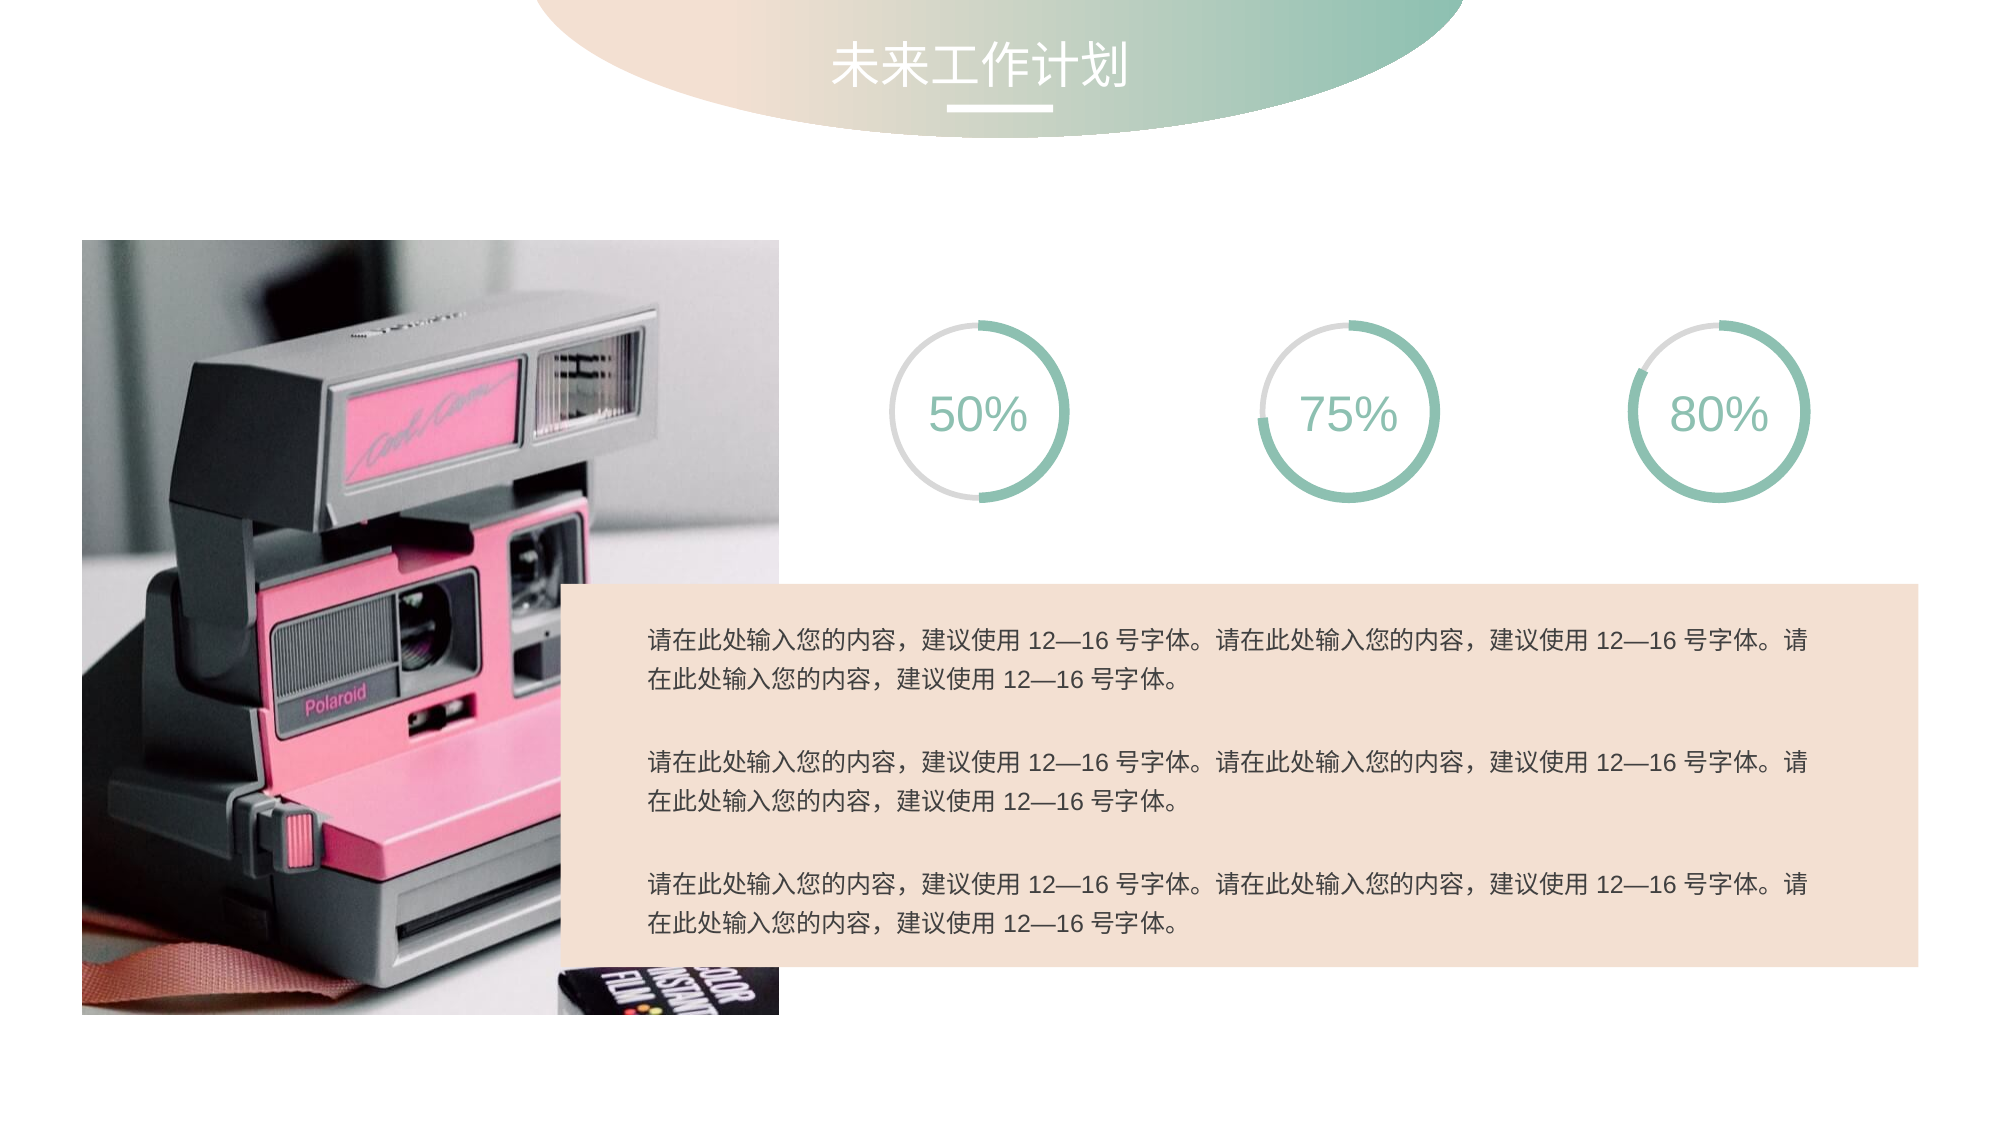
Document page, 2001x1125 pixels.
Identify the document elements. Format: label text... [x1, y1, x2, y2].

text_box [535, 0, 1465, 139]
text_box [1643, 324, 1719, 373]
text_box [779, 583, 1919, 968]
text_box 75% [1272, 373, 1425, 449]
text_box [1261, 324, 1348, 417]
text_box 未来工作计划 [815, 25, 1185, 101]
text_box [1261, 324, 1436, 499]
text_box [1631, 324, 1807, 499]
picture [81, 240, 779, 1015]
text_box 请在此处输入您的内容，建议使用12—16号字体。请在此处输入您的内容，建议使用12—16号字体。请在此处输入您的内容，建议使用12—16号字体。 [779, 730, 1847, 823]
text_box 80% [1643, 373, 1796, 449]
text_box 请在此处输入您的内容，建议使用12—16号字体。请在此处输入您的内容，建议使用12—16号字体。请在此处输入您的内容，建议使用12—16号字体。 [779, 608, 1847, 701]
text_box 50% [902, 373, 1055, 449]
text_box 请在此处输入您的内容，建议使用12—16号字体。请在此处输入您的内容，建议使用12—16号字体。请在此处输入您的内容，建议使用12—16号字体。 [779, 852, 1847, 945]
text_box [978, 324, 1066, 499]
text_box [890, 324, 979, 499]
text_box [946, 103, 1054, 113]
